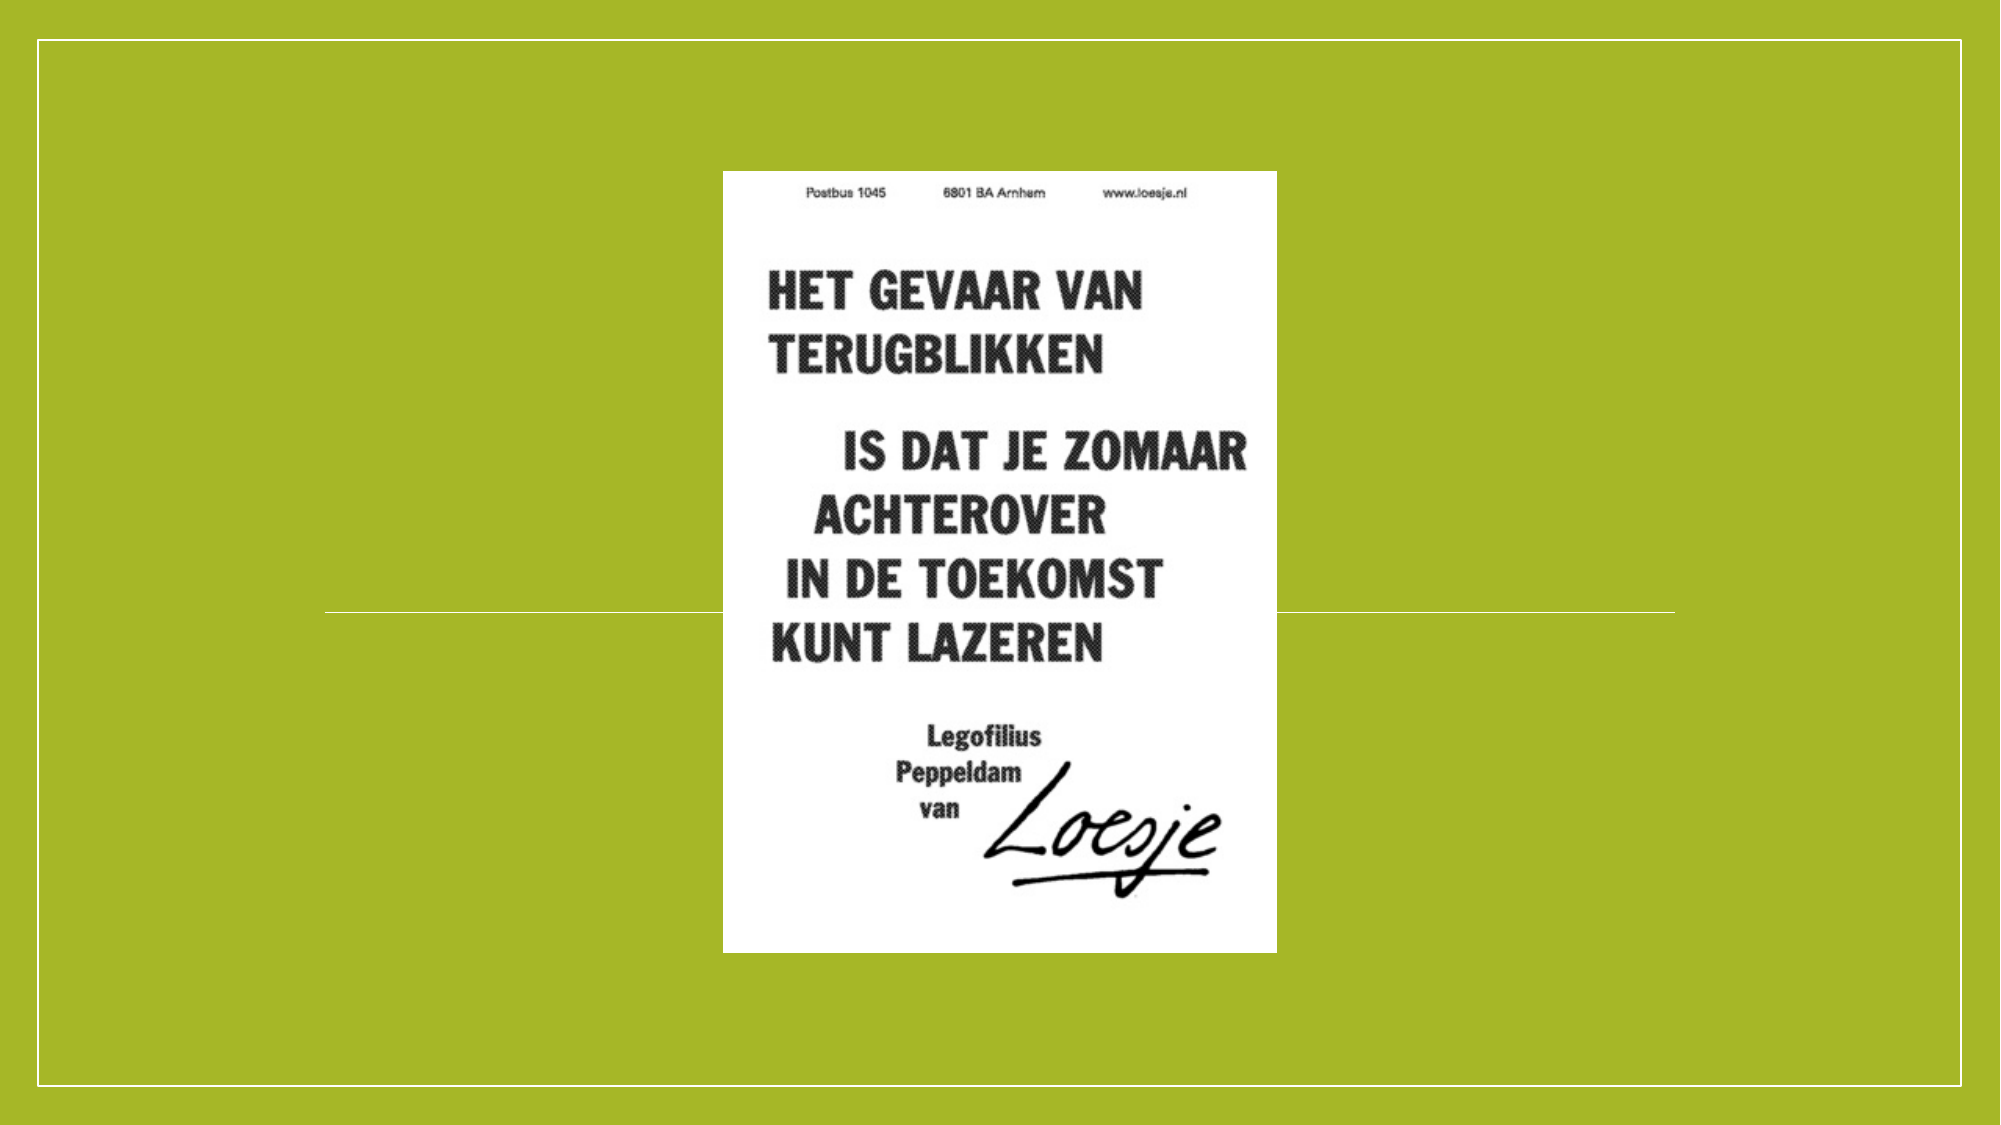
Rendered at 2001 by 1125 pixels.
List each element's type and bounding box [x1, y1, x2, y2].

picture [723, 171, 1277, 954]
